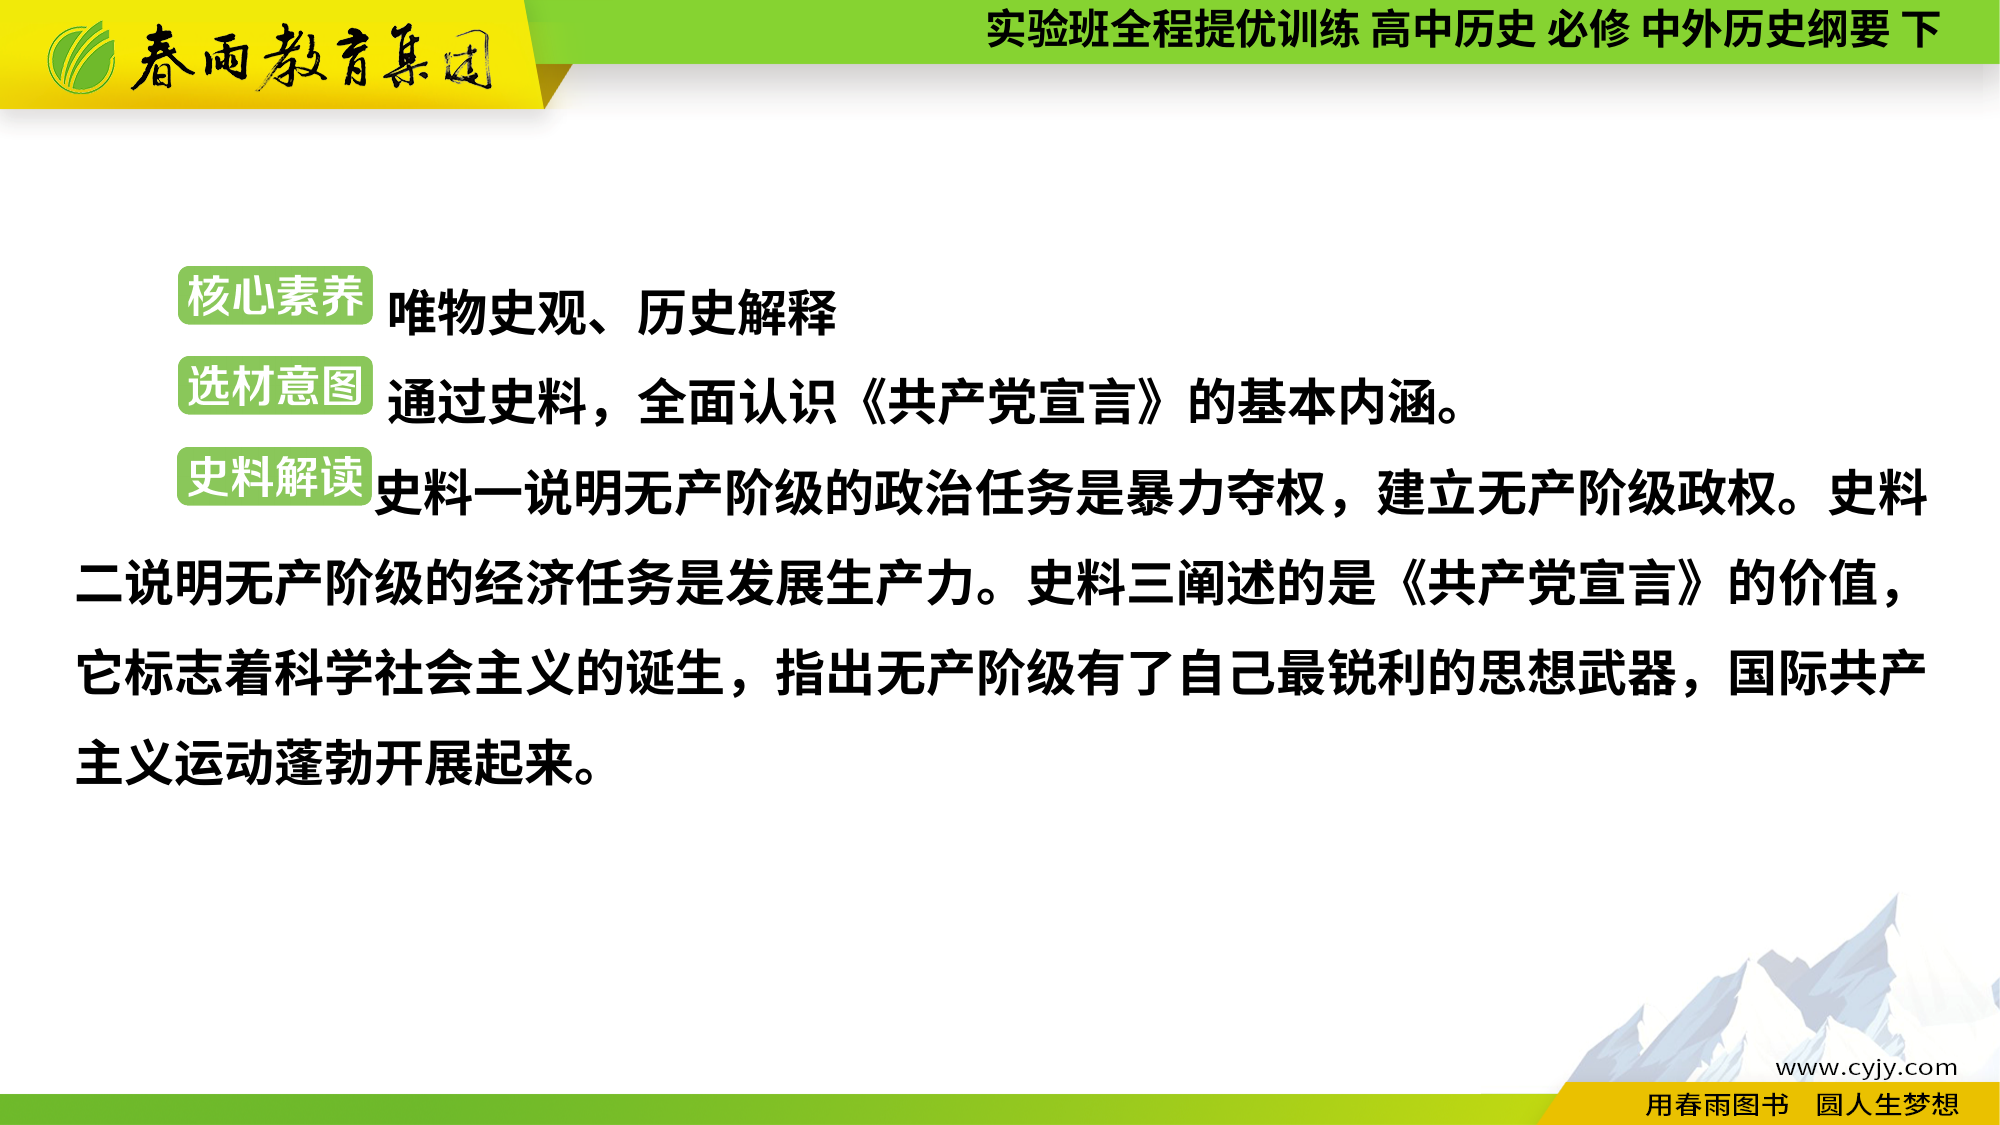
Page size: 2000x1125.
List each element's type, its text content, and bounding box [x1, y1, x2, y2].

text_box 史料一说明无产阶级的政治任务是暴力夺权，建立无产阶级政权。史料二说明无产阶级的经济任务是发展生产力。史料三阐述的是《共产党宣言》的价值，它标志着科学社会主义的诞生，指出无产阶级有了自己最锐利的思想武器，国际共产主义运动蓬勃开展起来。 [59, 423, 1944, 799]
list 唯物史观、历史解释 [372, 243, 1944, 333]
text_box 通过史料，全面认识《共产党宣言》的基本内涵。 [372, 333, 1944, 423]
picture [0, 0, 2000, 1125]
